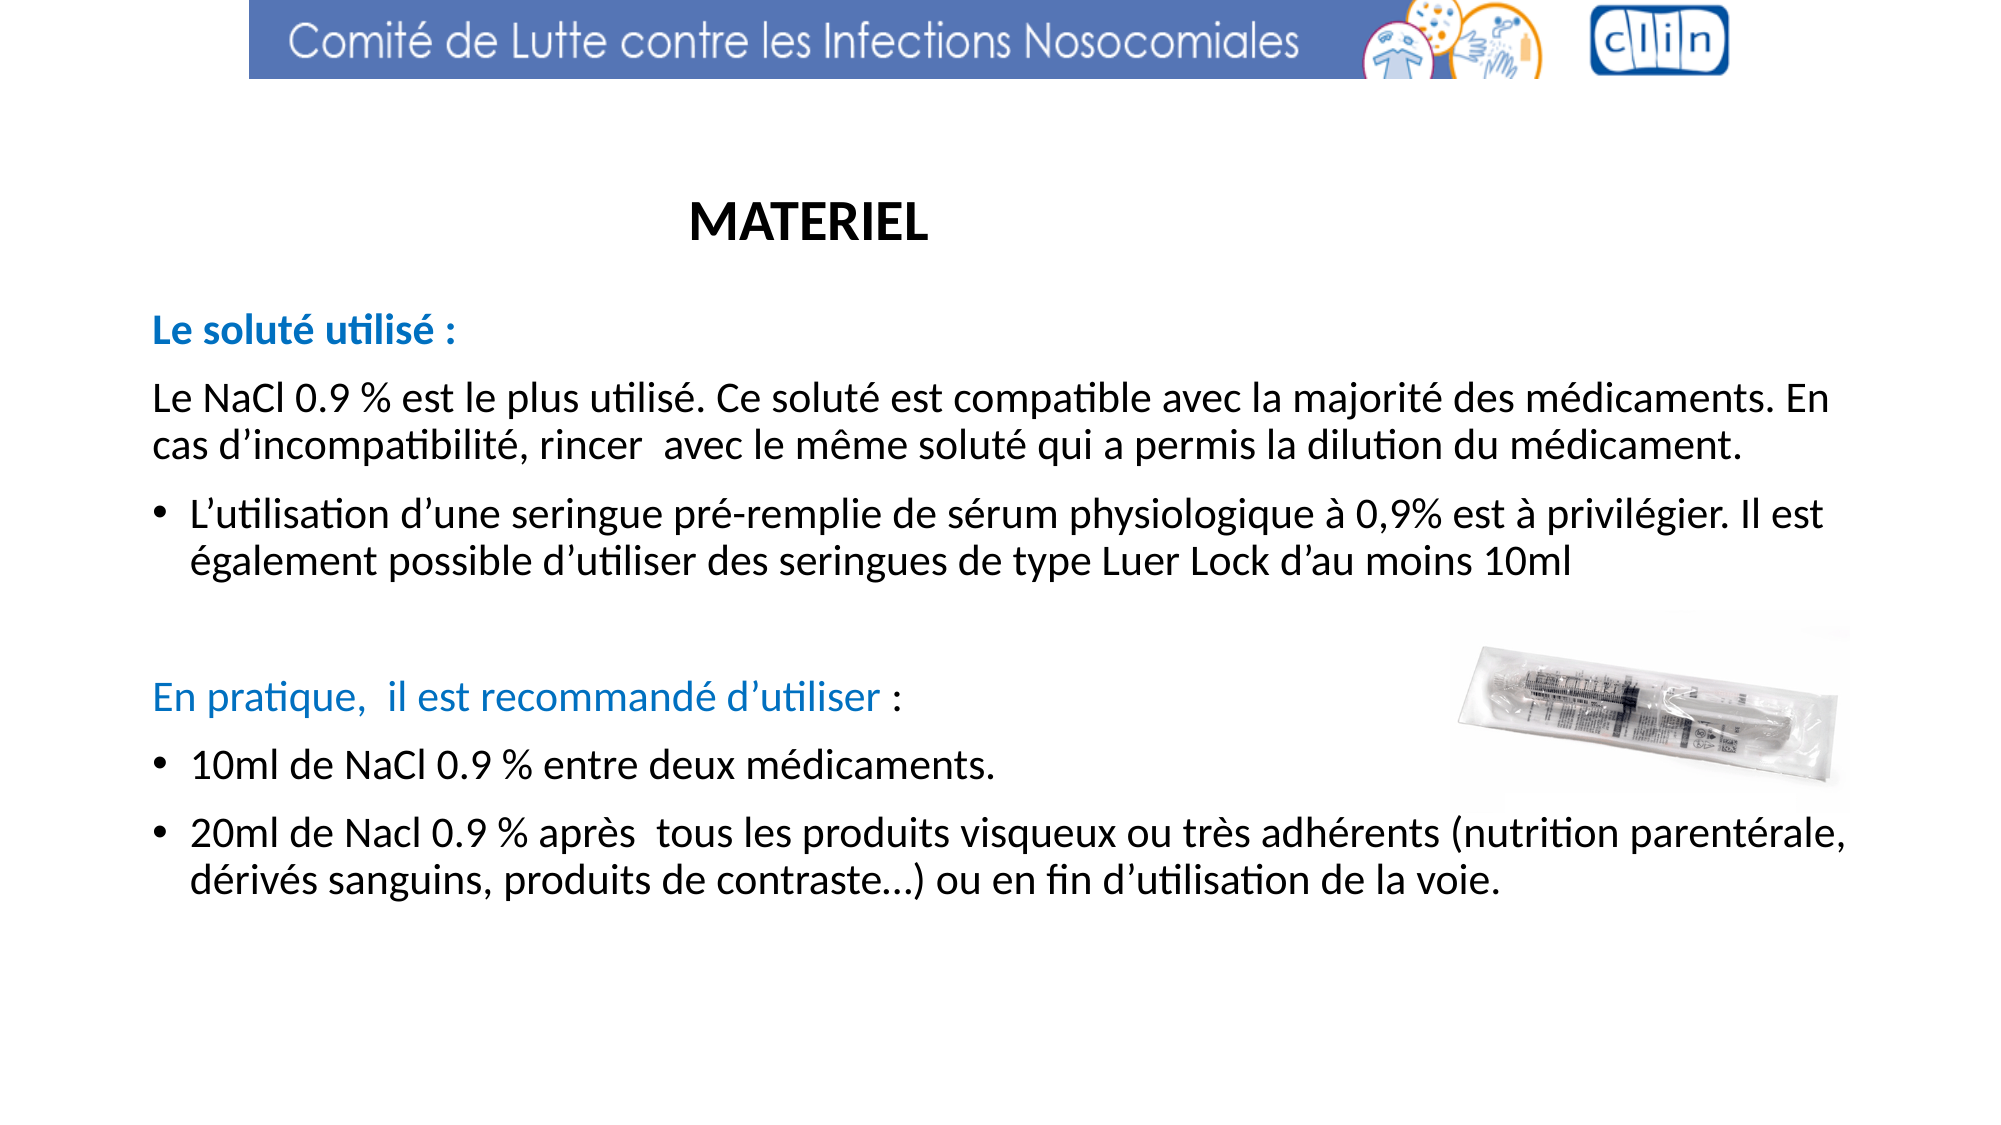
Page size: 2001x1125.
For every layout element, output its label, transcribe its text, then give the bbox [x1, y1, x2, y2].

list Le soluté utilisé : Le NaCl 0.9 % est le plus utilisé. Ce soluté est compatible avec la majorité des médicaments. En cas d’incompatibilité, rincer avec le même soluté qui a permis la dilution du médicament. L’utilisation d’une seringue pré-remplie de sérum physiologique à 0,9% est à privilégier. Il est également possible d’utiliser des seringues de type Luer Lock d’au moins 10ml En pratique, il est recommandé d’utiliser : 10ml de NaCl 0.9 % entre deux médicaments. 20ml de Nacl 0.9 % après tous les produits visqueux ou très adhérents (nutrition parentérale, dérivés sanguins, produits de contraste…) ou en fin d’utilisation de la voie. [137, 299, 1863, 1014]
picture [1450, 597, 1850, 813]
text_box MATERIEL [202, 175, 1429, 260]
picture [249, 0, 1750, 79]
